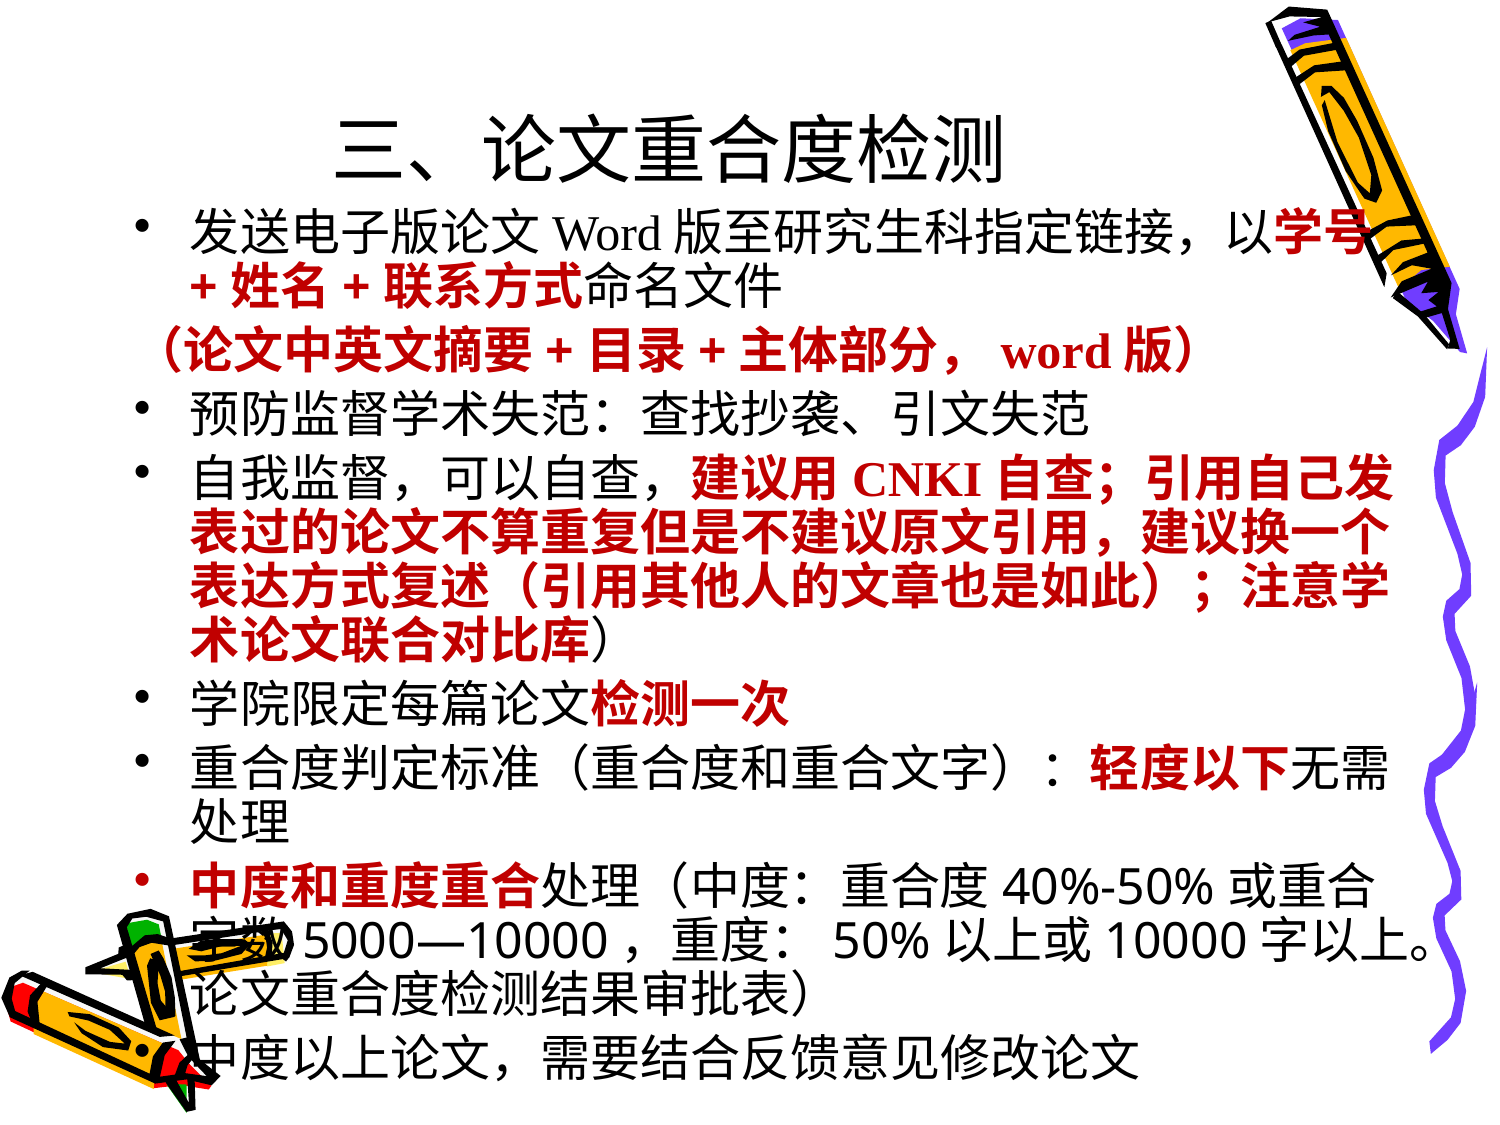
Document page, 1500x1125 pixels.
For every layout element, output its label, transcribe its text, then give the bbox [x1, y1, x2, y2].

title 三、论文重合度检测 [112, 24, 1226, 201]
list 发送电子版论文Word版至研究生科指定链接，以学号+姓名+联系方式命名文件 （论文中英文摘要+目录+主体部分，word版） 预防监督学术失范：查找抄袭、引文失范 自我监督，可以自查，建议用CNKI自查；引用自己发表过的论文不算重复但是不建议原文引用，建议换一个表达方式复述（引用其他人的文章也是如此）；注意学术论文联合对比库） 学院限定每篇论文检测一次 重合度判定标准（重合度和重合文字）：轻度以下无需处理 中度和重度重合处理（中度：重合度40%-50%或重合字数5000—10000，重度：50%以上或10000字以上。论文重合度检测结果审批表） 中度以上论文，需要结合反馈意见修改论文 [118, 199, 1432, 1099]
